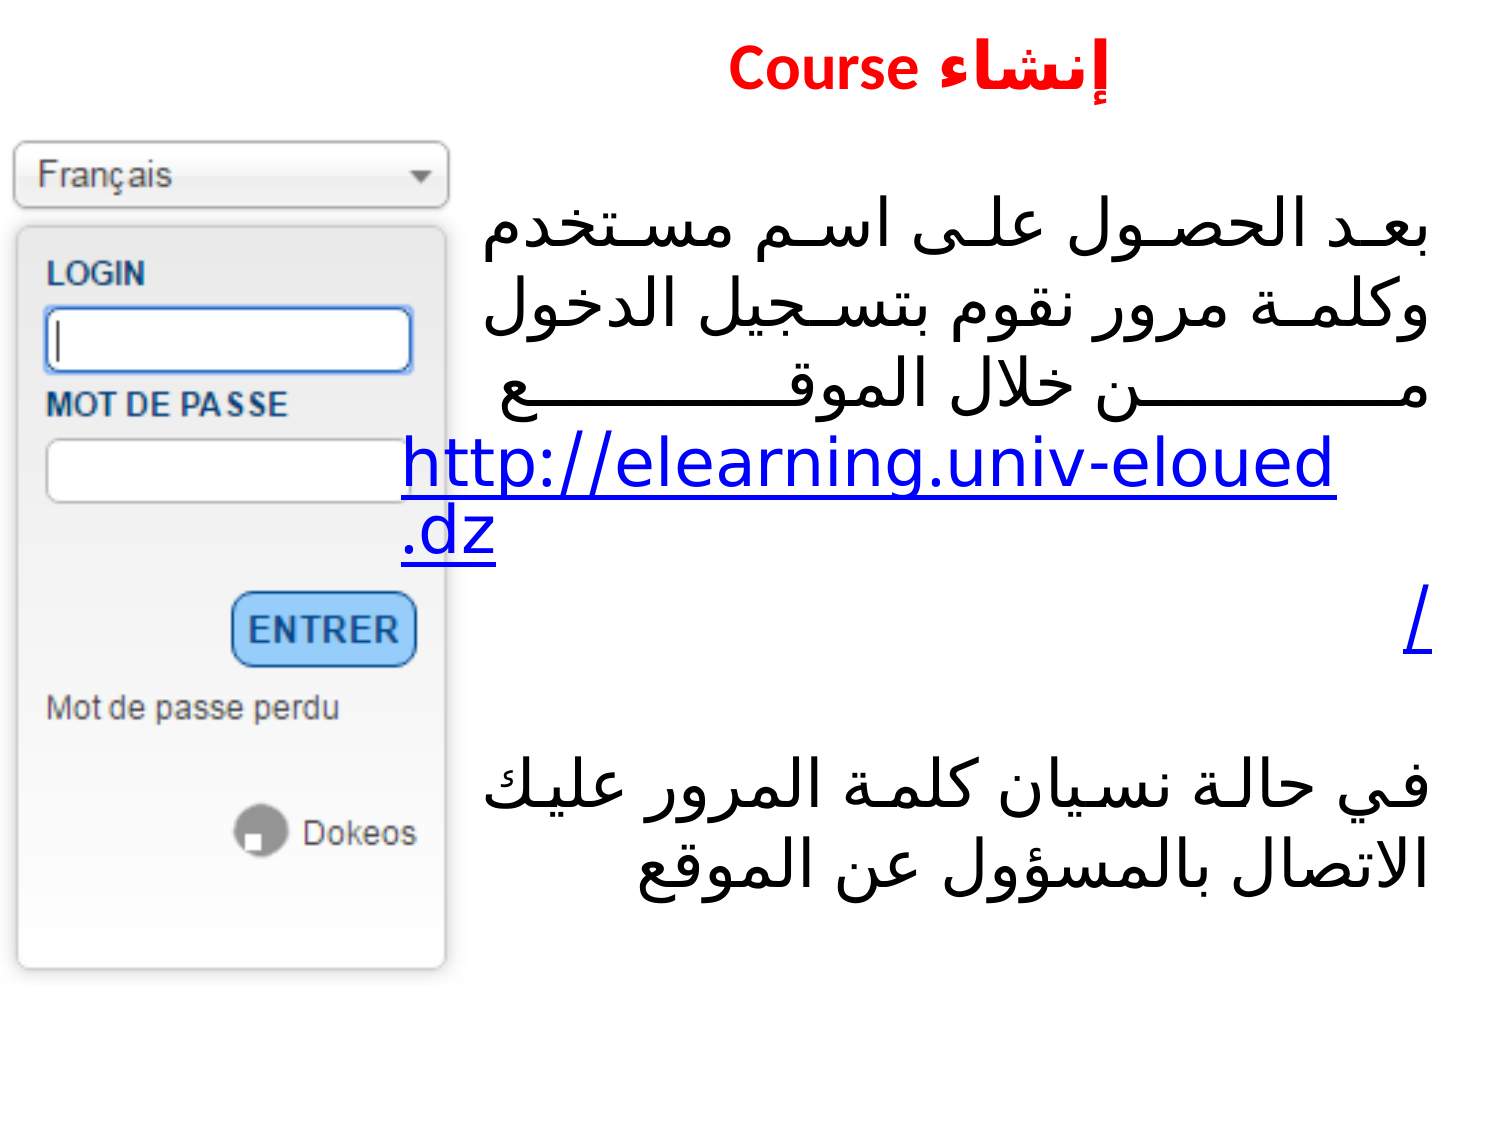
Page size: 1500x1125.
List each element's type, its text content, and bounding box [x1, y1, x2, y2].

text_box بعد الحصول على اسم مستخدم وكلمة مرور نقوم بتسجيل الدخول من خلال الموقع http://elearning.univ-eloued.dz/ في حالة نسيان كلمة المرور عليك الاتصال بالمسؤول عن الموقع [471, 172, 1447, 842]
text_box إنشاء Course [596, 15, 1247, 110]
picture [0, 125, 467, 985]
